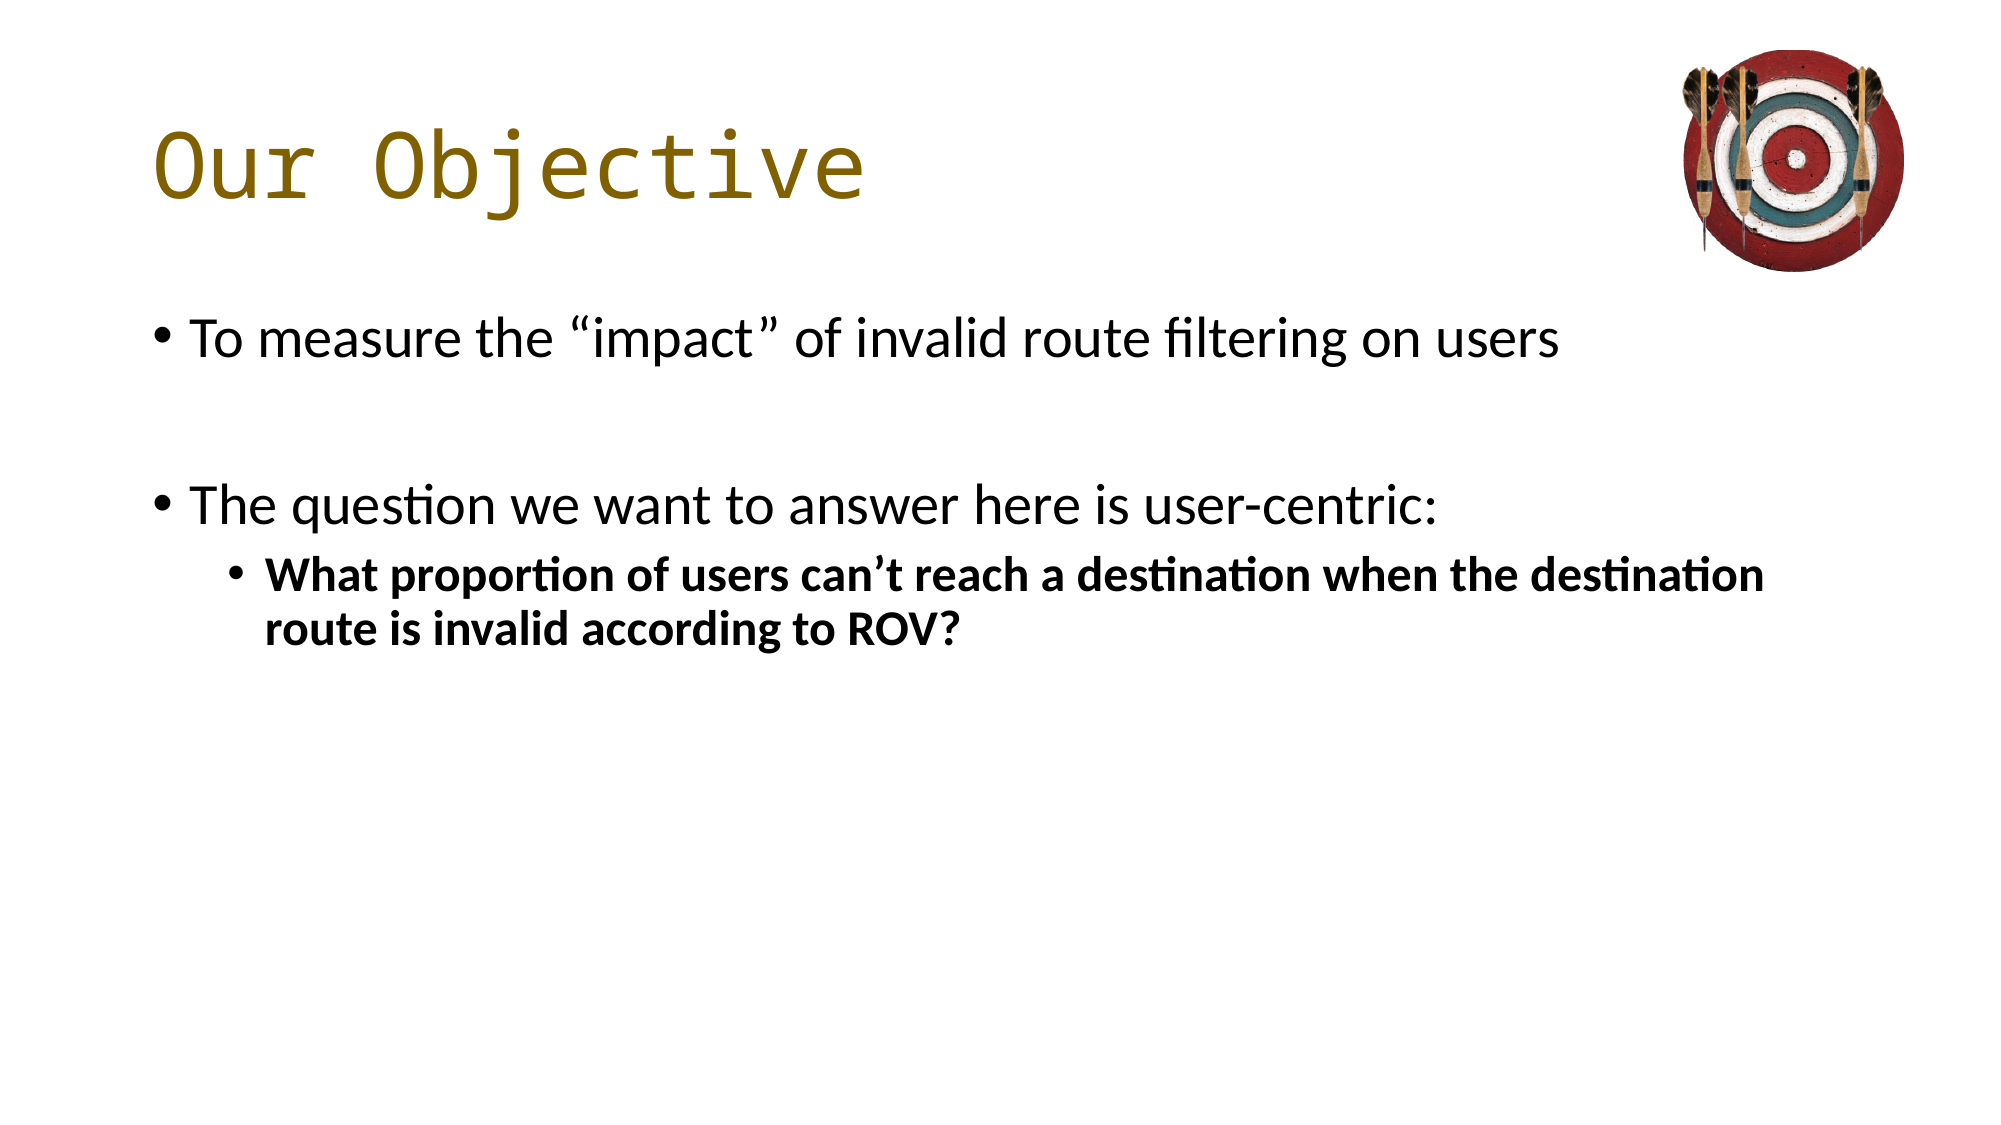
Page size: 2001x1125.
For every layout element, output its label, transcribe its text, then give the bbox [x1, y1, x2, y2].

list To measure the “impact” of invalid route filtering on users The question we want to answer here is user-centric: What proportion of users can’t reach a destination when the destination route is invalid according to ROV? [137, 299, 1863, 1014]
title Our Objective [137, 59, 1676, 278]
picture [1676, 44, 1911, 278]
